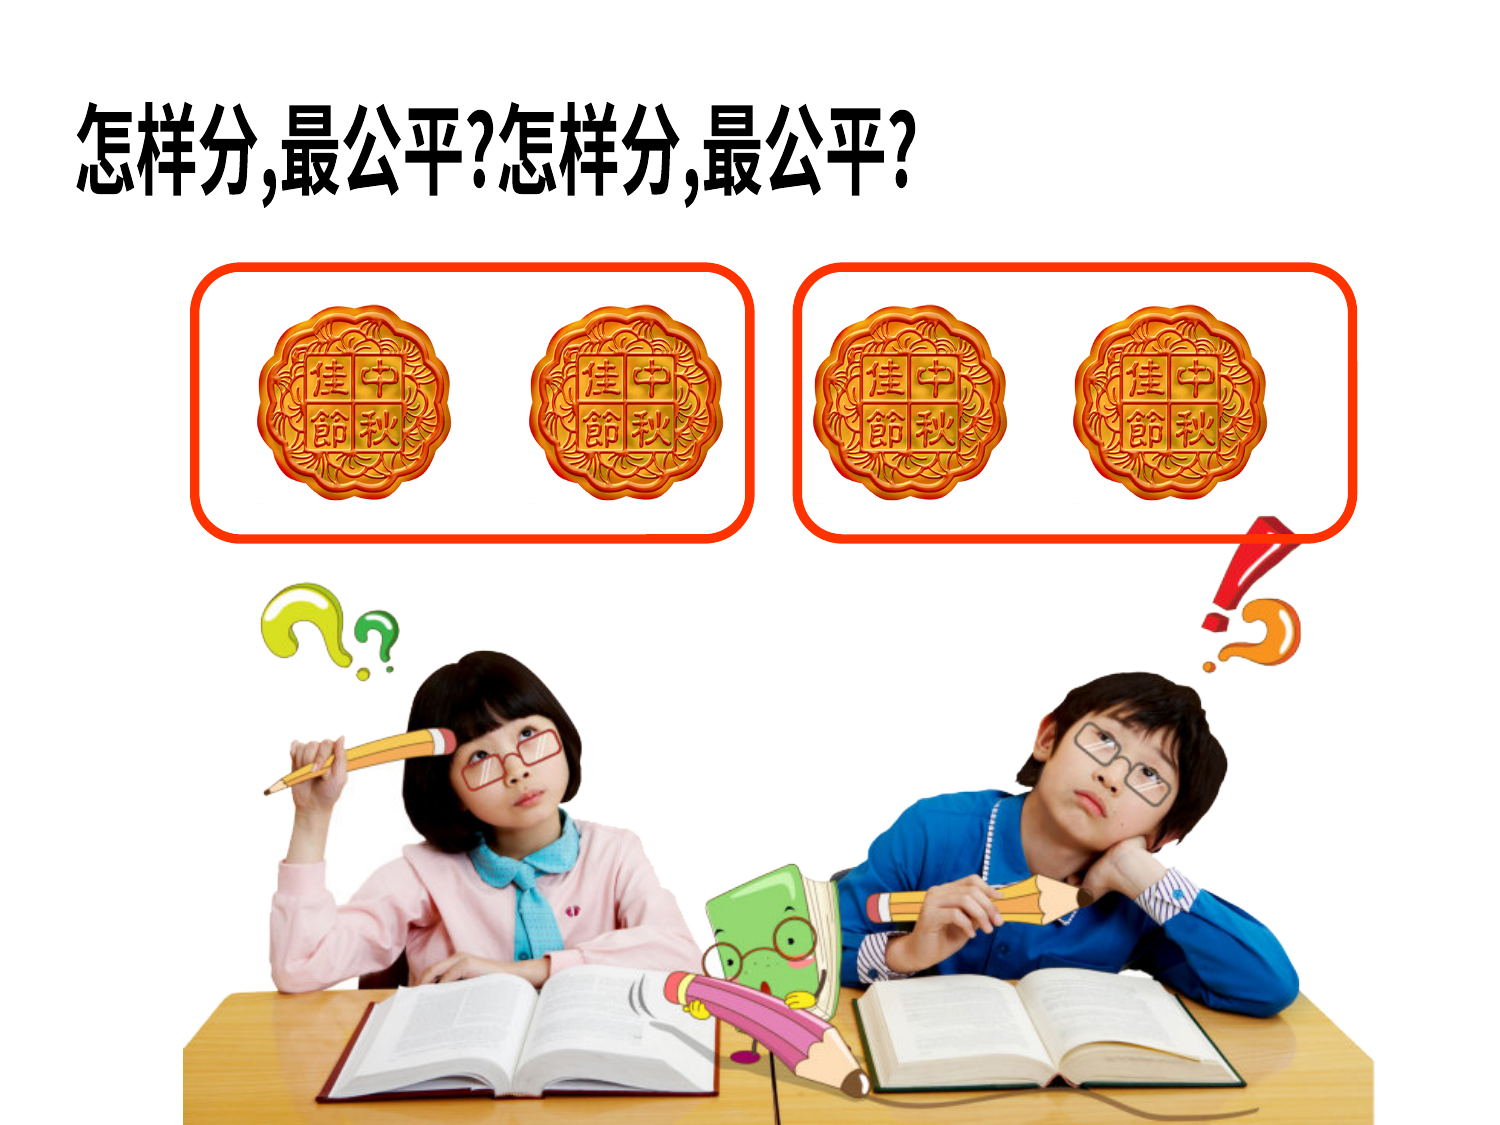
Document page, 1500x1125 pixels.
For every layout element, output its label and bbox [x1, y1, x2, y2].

picture [183, 510, 1377, 1125]
text_box [194, 267, 750, 510]
picture [525, 302, 728, 504]
text_box [797, 267, 1353, 510]
picture [1068, 302, 1272, 504]
picture [253, 302, 456, 504]
picture [809, 302, 1012, 504]
